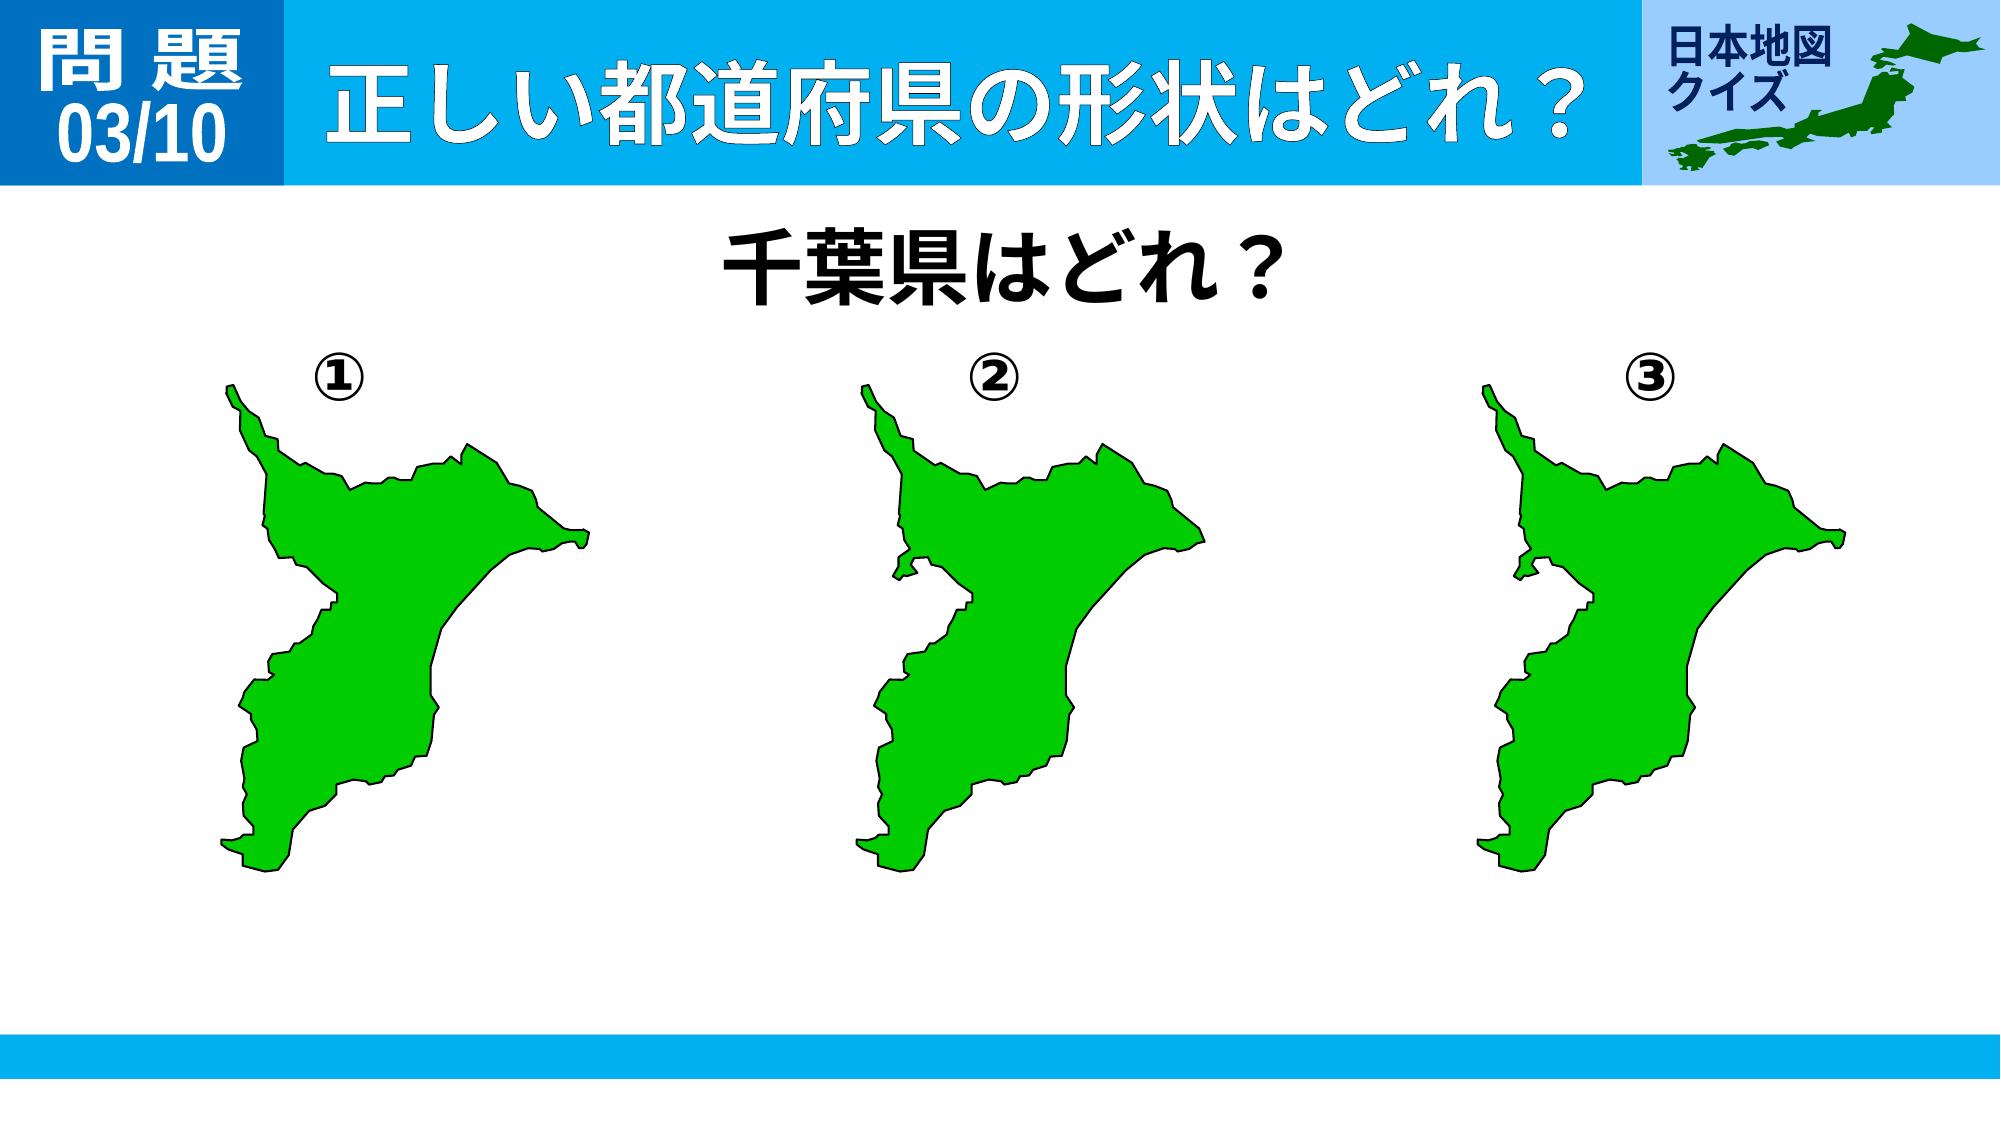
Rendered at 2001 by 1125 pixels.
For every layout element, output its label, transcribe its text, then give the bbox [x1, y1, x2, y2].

text_box ② [952, 326, 1039, 421]
text_box [0, 1034, 2000, 1079]
text_box [1475, 382, 1848, 874]
text_box ③ [1607, 326, 1694, 421]
text_box 千葉県はどれ？ [705, 207, 1318, 323]
text_box [219, 382, 592, 874]
text_box [854, 382, 1207, 874]
text_box ① [296, 326, 384, 421]
